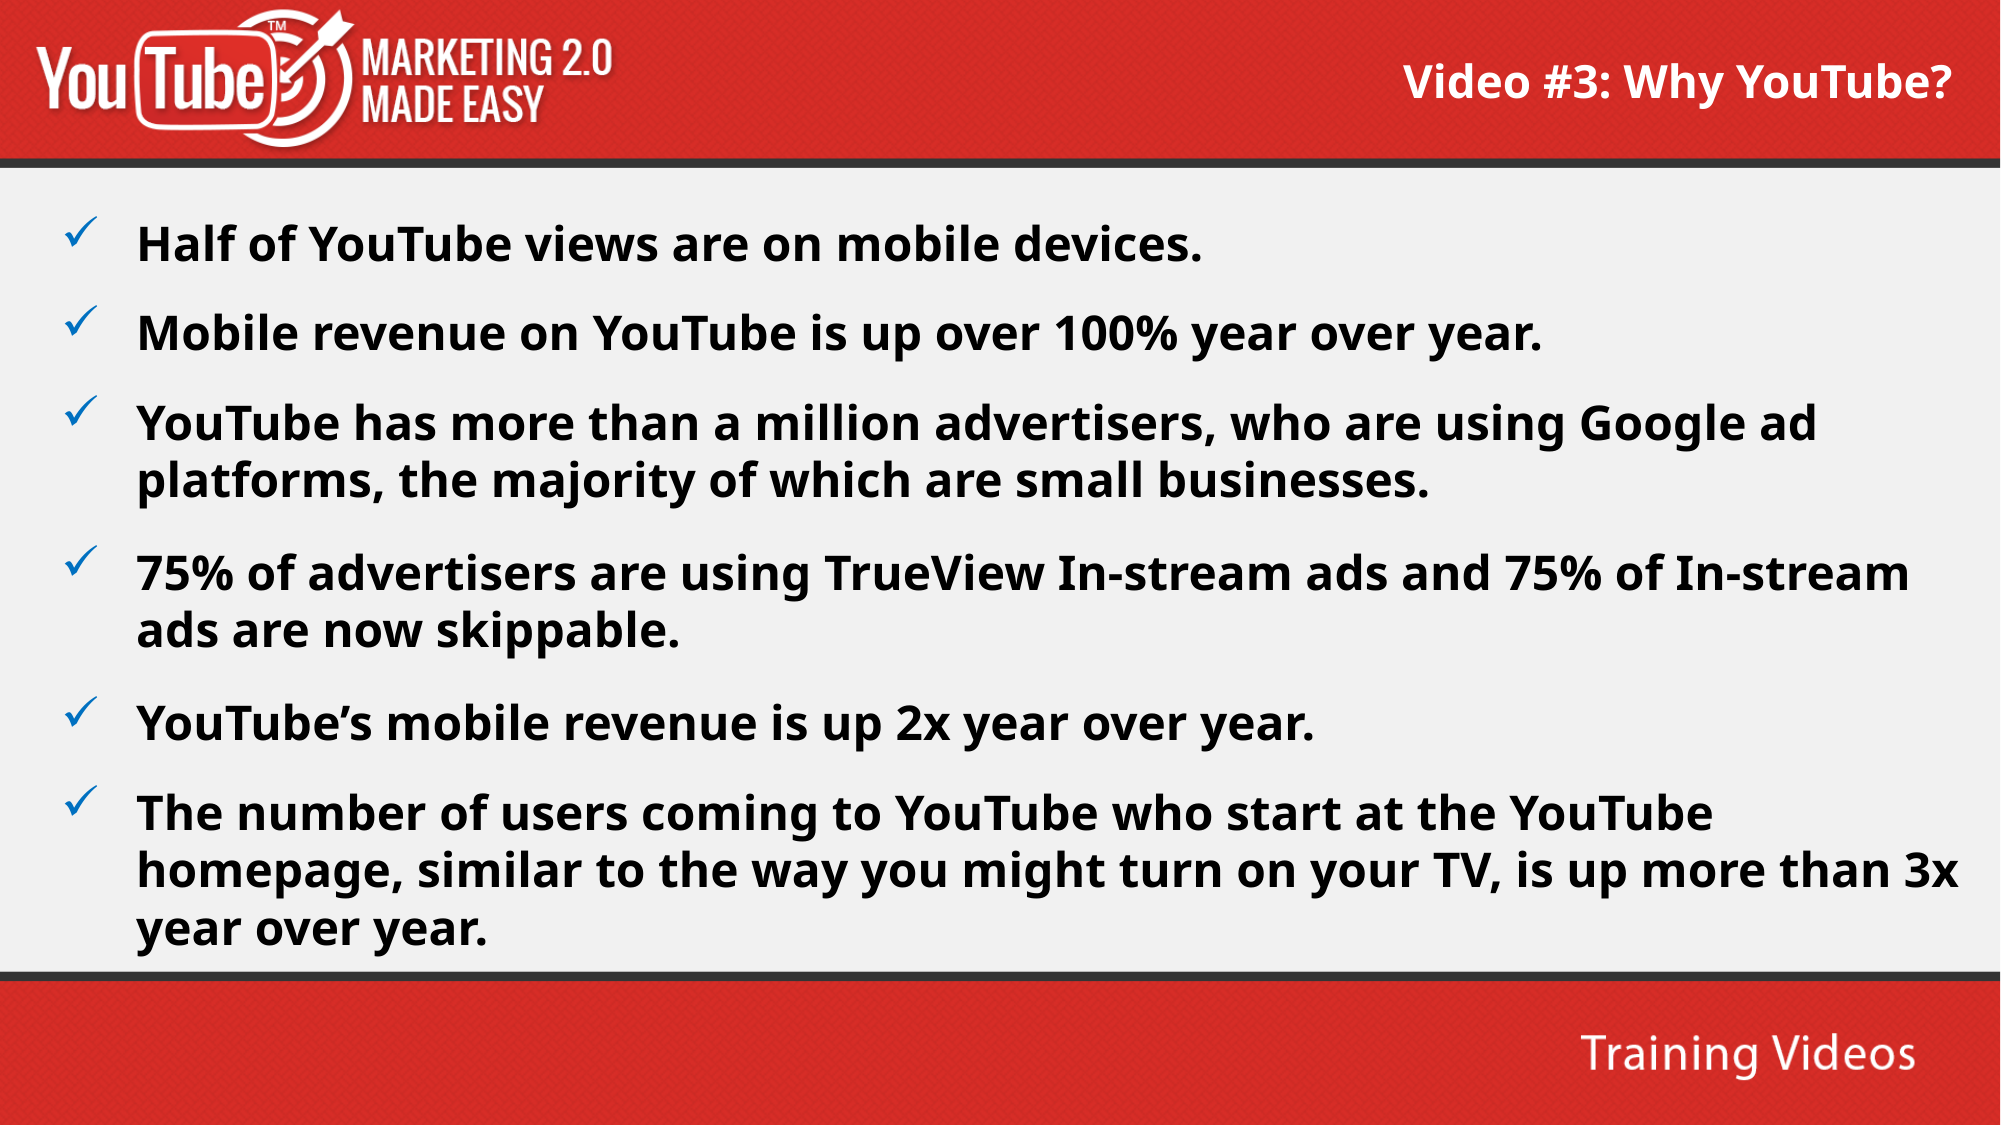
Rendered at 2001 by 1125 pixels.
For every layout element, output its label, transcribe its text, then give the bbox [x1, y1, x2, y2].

picture [0, 0, 2001, 1125]
text_box Mobile revenue on YouTube is up over 100% year over year. [46, 295, 1977, 368]
text_box YouTube’s mobile revenue is up 2x year over year. [46, 685, 1941, 758]
text_box Video #3: Why YouTube? [1388, 45, 1999, 116]
text_box The number of users coming to YouTube who start at the YouTube homepage, similar to the way you might turn on your TV, is up more than 3x year over year. [46, 775, 2000, 963]
text_box 75% of advertisers are using TrueView In-stream ads and 75% of In-stream ads are now skippable. [46, 535, 1941, 665]
text_box Half of YouTube views are on mobile devices. [46, 205, 1852, 279]
text_box YouTube has more than a million advertisers, who are using Google ad platforms, the majority of which are small businesses. [46, 385, 1899, 515]
